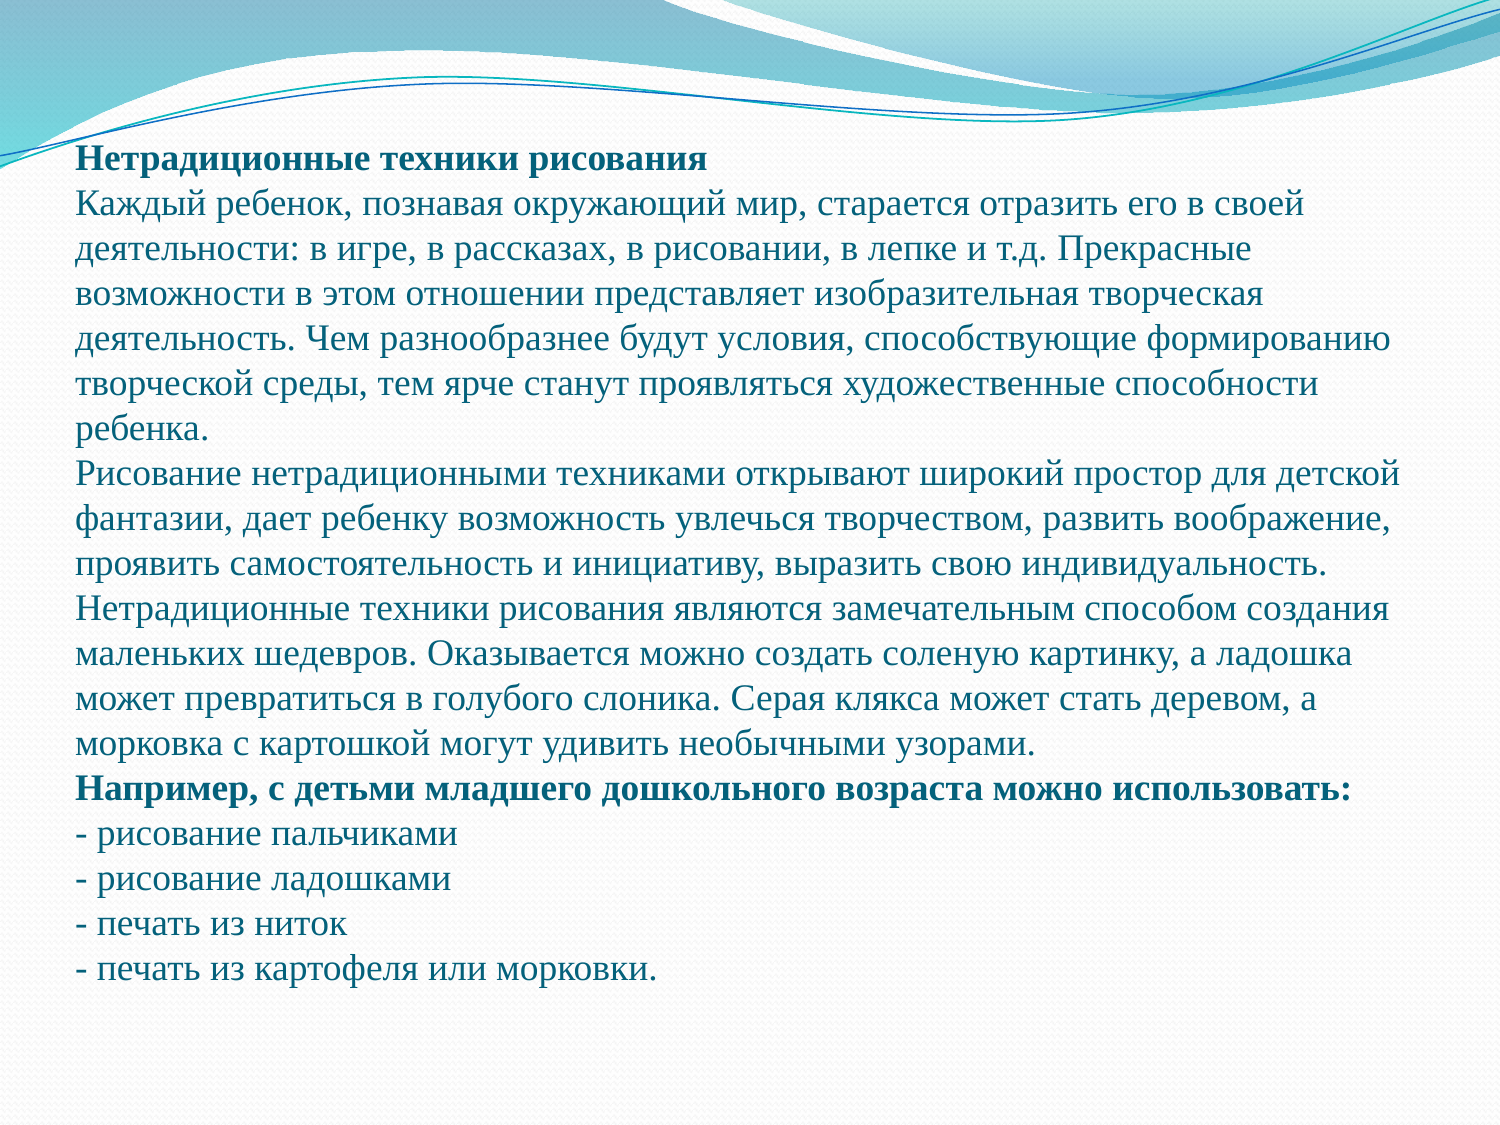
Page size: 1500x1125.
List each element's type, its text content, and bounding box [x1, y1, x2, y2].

title Нетрадиционные техники рисования Каждый ребенок, познавая окружающий мир, старается отразить его в своей деятельности: в игре, в рассказах, в рисовании, в лепке и т.д. Прекрасные возможности в этом отношении представляет изобразительная творческая деятельность. Чем разнообразнее будут условия, способствующие формированию творческой среды, тем ярче станут проявляться художественные способности ребенка. Рисование нетрадиционными техниками открывают широкий простор для детской фантазии, дает ребенку возможность увлечься творчеством, развить воображение, проявить самостоятельность и инициативу, выразить свою индивидуальность. Нетрадиционные техники рисования являются замечательным способом создания маленьких шедевров. Оказывается можно создать соленую картинку, а ладошка может превратиться в голубого слоника. Серая клякса может стать деревом, а морковка с картошкой могут удивить необычными узорами. Например, с детьми младшего дошкольного возраста можно использовать: - рисование пальчиками - рисование ладошками - печать из ниток - печать из картофеля или морковки. [75, 115, 1438, 988]
